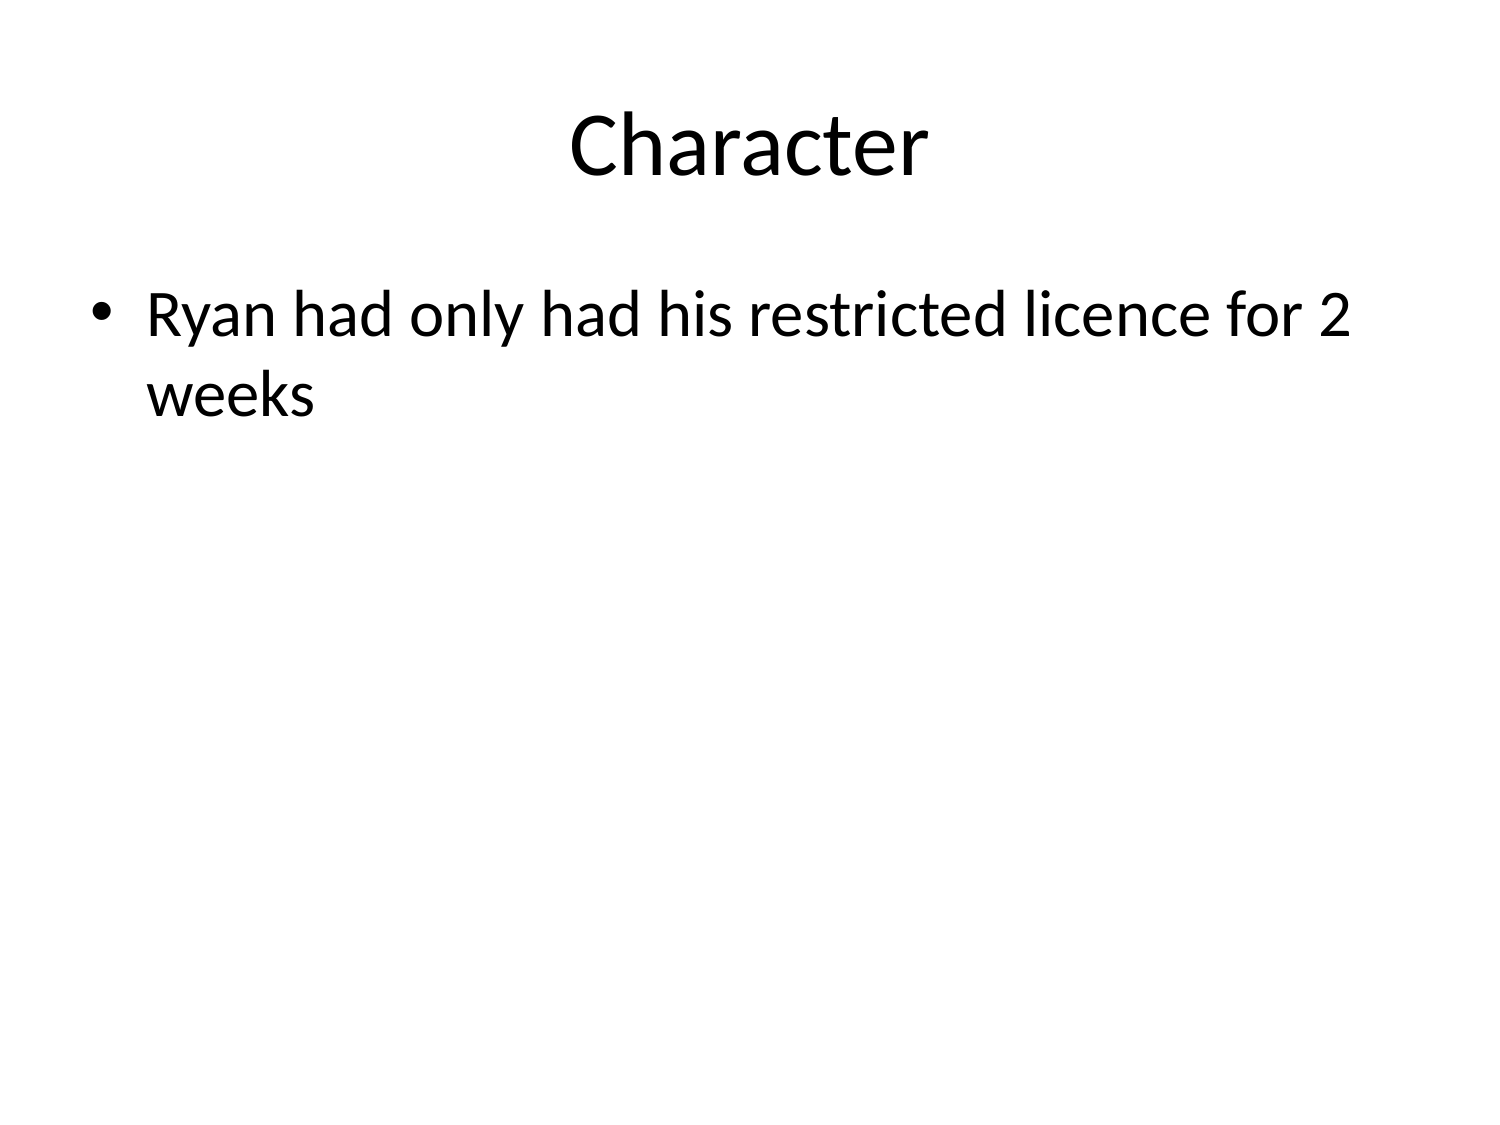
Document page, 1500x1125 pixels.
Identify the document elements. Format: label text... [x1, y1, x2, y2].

title Character [75, 45, 1425, 233]
list Ryan had only had his restricted licence for 2 weeks [75, 262, 1425, 1005]
